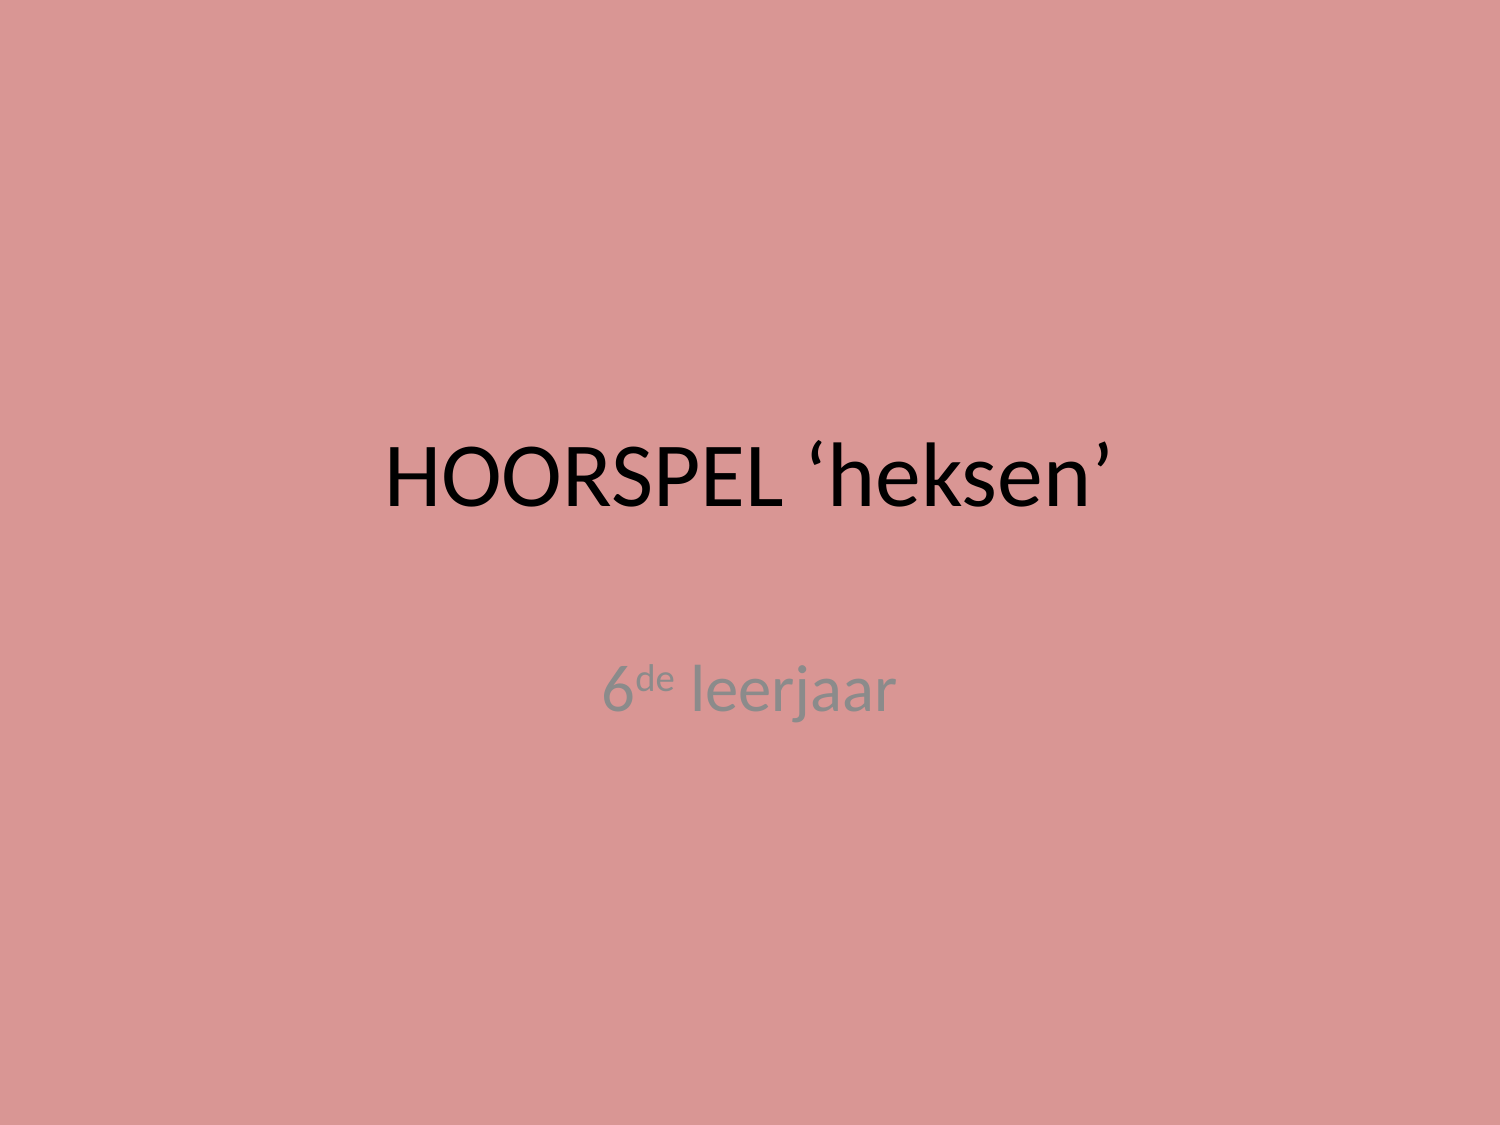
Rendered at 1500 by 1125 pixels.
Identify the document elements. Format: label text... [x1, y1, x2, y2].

subtitle 6de leerjaar [225, 637, 1275, 925]
title HOORSPEL ‘heksen’ [112, 349, 1388, 591]
